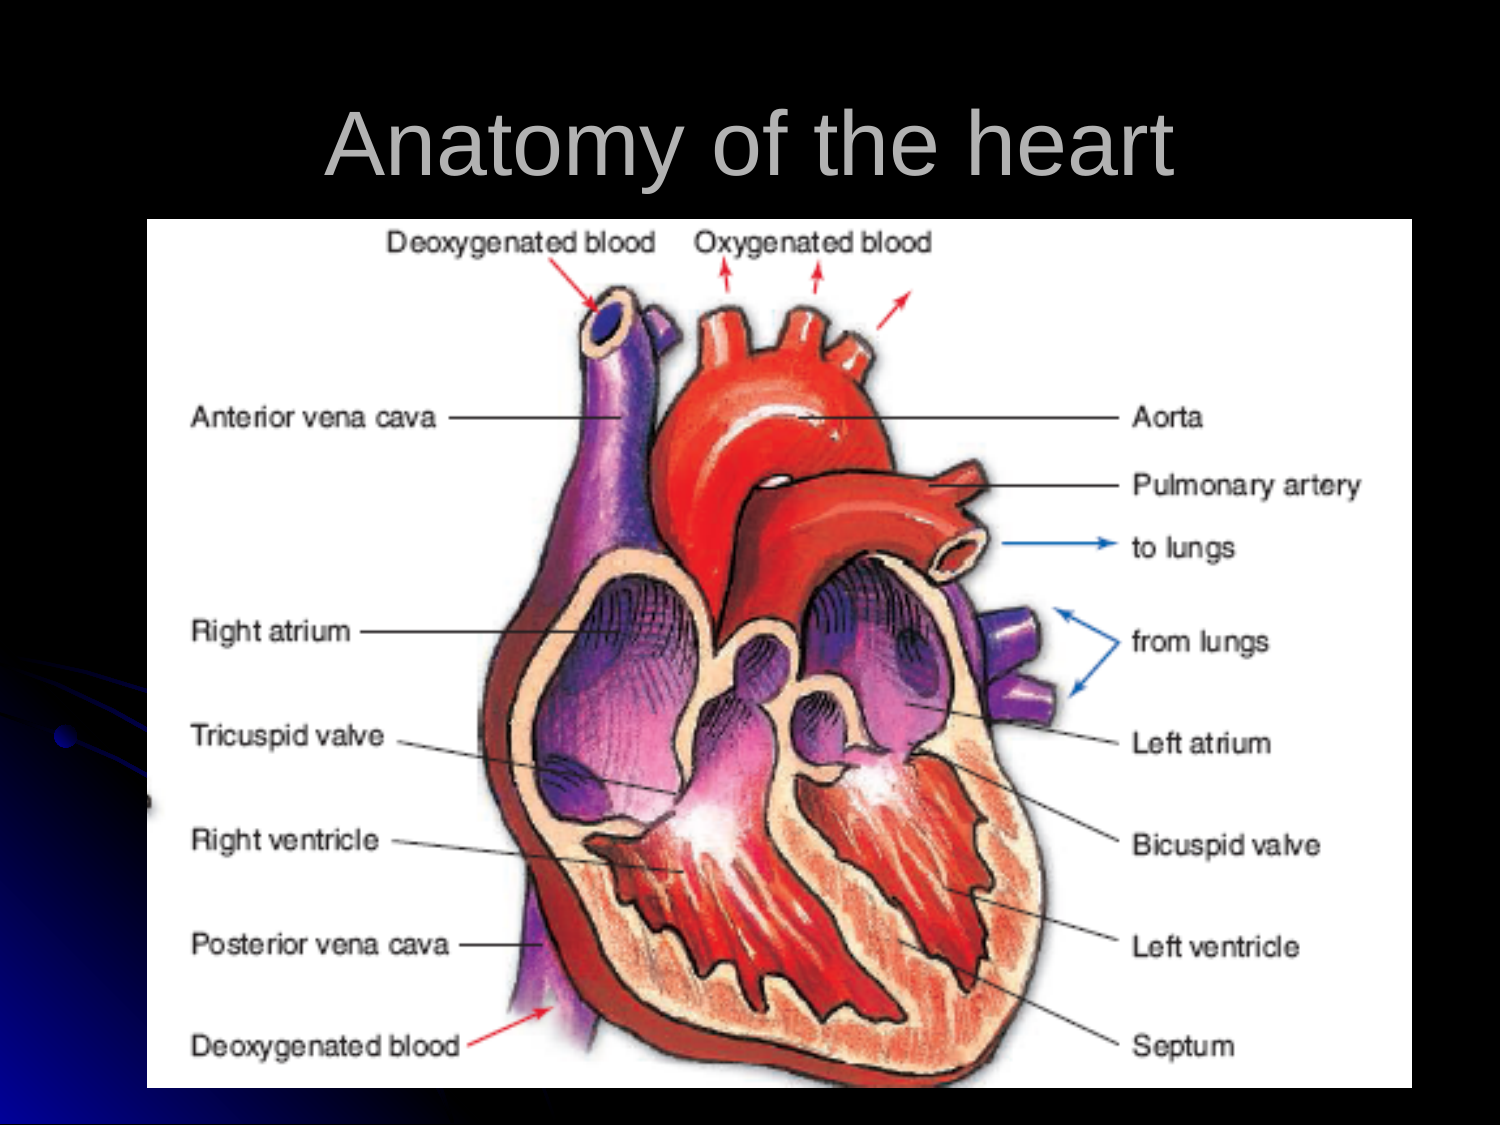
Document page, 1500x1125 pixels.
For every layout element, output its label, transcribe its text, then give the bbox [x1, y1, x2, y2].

title Anatomy of the heart [74, 45, 1426, 233]
picture [147, 219, 1412, 1088]
